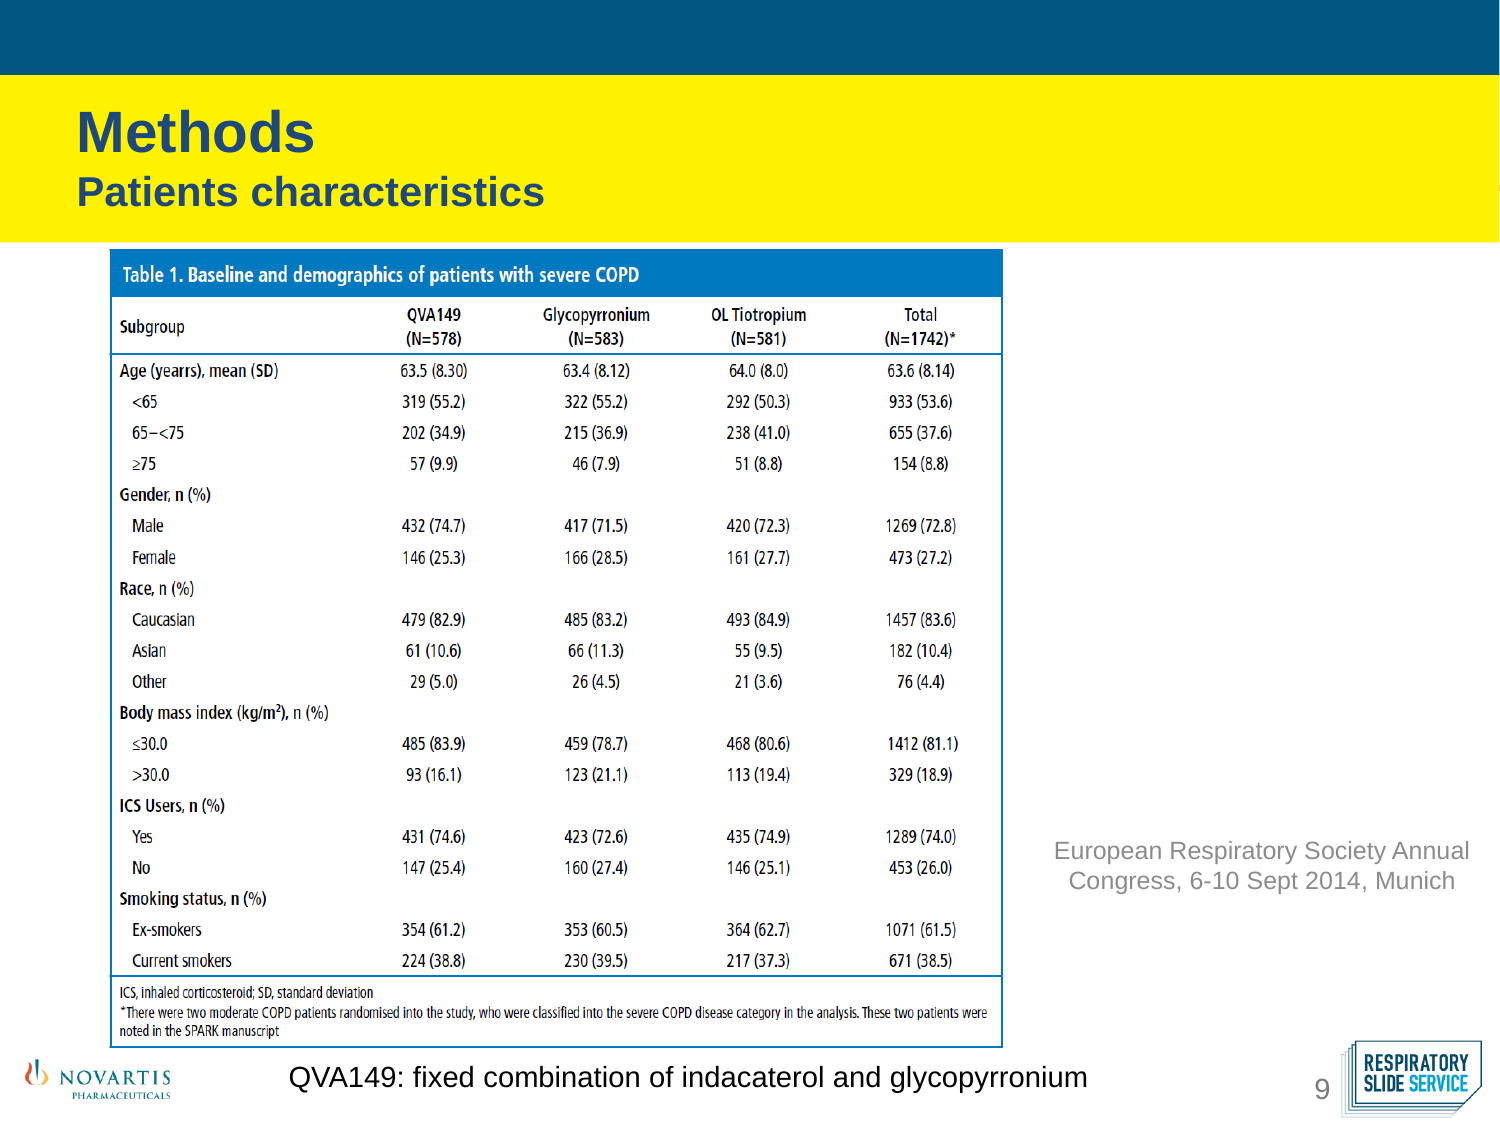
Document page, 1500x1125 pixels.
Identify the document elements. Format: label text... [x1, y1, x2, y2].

footer European Respiratory Society Annual Congress, 6-10 Sept 2014, Munich [1025, 834, 1500, 895]
picture [1328, 1027, 1497, 1125]
picture [100, 243, 1011, 1051]
picture [25, 1059, 170, 1099]
text_box QVA149: fixed combination of indacaterol and glycopyrronium [273, 1051, 1105, 1101]
text_box Methods Patients characteristics [76, 84, 1466, 225]
